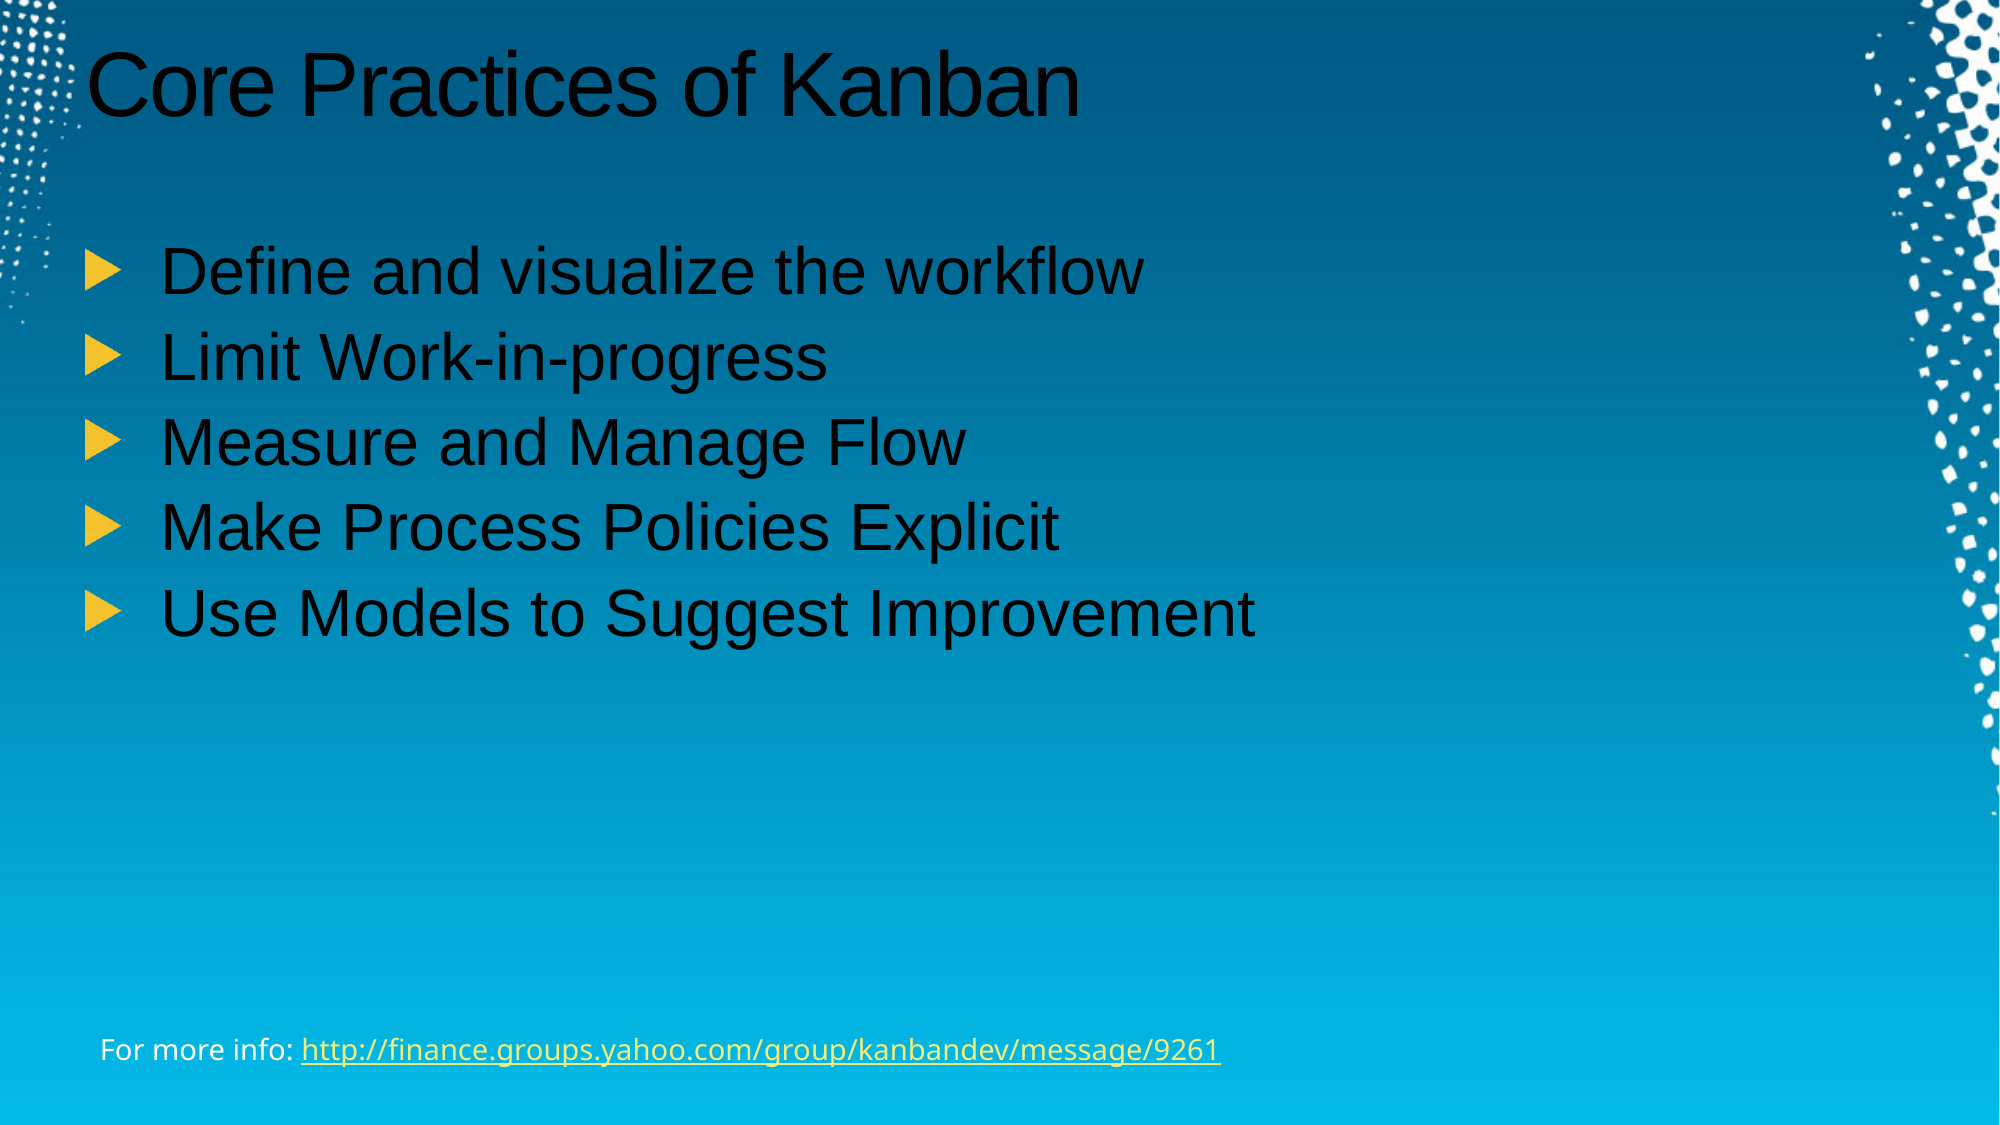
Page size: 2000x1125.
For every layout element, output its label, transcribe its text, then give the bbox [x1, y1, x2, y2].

picture [1935, 177, 1945, 189]
picture [1921, 0, 1934, 8]
picture [729, 602, 754, 649]
picture [55, 62, 62, 69]
picture [1915, 109, 1924, 119]
picture [689, 602, 707, 635]
picture [1942, 269, 1953, 276]
picture [1935, 379, 1948, 391]
picture [956, 601, 974, 635]
picture [1979, 657, 1995, 676]
picture [11, 55, 21, 64]
picture [1963, 589, 1976, 607]
picture [1945, 213, 1955, 220]
picture [1948, 413, 1958, 424]
picture [1983, 404, 1992, 414]
picture [1925, 87, 1941, 99]
title Core Practices of Kanban [85, 37, 1914, 138]
picture [1955, 246, 1965, 256]
picture [304, 591, 346, 635]
picture [431, 601, 460, 635]
picture [86, 250, 119, 289]
picture [727, 602, 745, 635]
picture [1974, 683, 1985, 694]
picture [1968, 481, 1978, 492]
picture [1922, 200, 1934, 207]
picture [416, 591, 421, 635]
picture [1122, 601, 1138, 635]
picture [1239, 594, 1254, 635]
picture [357, 601, 386, 635]
picture [1946, 525, 1956, 533]
picture [26, 57, 34, 68]
picture [691, 602, 716, 649]
picture [1919, 367, 1930, 378]
picture [394, 601, 413, 635]
picture [166, 591, 202, 635]
picture [42, 31, 53, 39]
picture [832, 594, 847, 635]
picture [0, 155, 5, 163]
picture [1955, 557, 1965, 573]
picture [1988, 547, 2000, 561]
picture [891, 602, 895, 635]
picture [43, 42, 49, 53]
picture [45, 16, 55, 24]
picture [1925, 141, 1935, 155]
picture [33, 88, 42, 97]
picture [1935, 0, 2000, 306]
picture [655, 602, 672, 635]
picture [10, 69, 17, 78]
picture [1963, 535, 1977, 550]
picture [1946, 155, 1961, 167]
picture [675, 602, 680, 635]
list Define and visualize the workflow Limit Work-in-progress Measure and Manage Flow Make Process Policies Explicit Use Models to Suggest Improvement [85, 237, 1917, 591]
picture [16, 22, 23, 34]
picture [1930, 291, 1941, 297]
picture [1928, 399, 1939, 415]
picture [553, 601, 582, 635]
picture [212, 602, 238, 635]
picture [1142, 601, 1157, 635]
picture [6, 97, 12, 105]
picture [28, 42, 36, 53]
picture [482, 602, 508, 635]
picture [1981, 604, 2000, 620]
picture [1992, 438, 2000, 448]
picture [31, 131, 37, 138]
picture [86, 506, 119, 545]
picture [1972, 570, 1986, 583]
picture [1995, 582, 2000, 595]
picture [16, 143, 21, 151]
picture [1938, 122, 1950, 133]
picture [1991, 747, 2000, 765]
picture [1953, 301, 1962, 312]
picture [33, 116, 40, 124]
picture [984, 602, 988, 635]
picture [86, 591, 119, 630]
picture [1991, 637, 2000, 652]
picture [1920, 257, 1932, 264]
picture [58, 32, 66, 41]
picture [0, 40, 9, 45]
picture [1892, 212, 1902, 216]
picture [609, 591, 644, 635]
picture [1972, 312, 1985, 322]
picture [9, 84, 15, 91]
picture [1994, 382, 2000, 391]
picture [1004, 601, 1033, 635]
picture [41, 59, 48, 67]
picture [532, 594, 547, 635]
picture [874, 591, 878, 635]
picture [3, 10, 11, 18]
picture [1911, 223, 1918, 230]
picture [1960, 392, 1970, 403]
picture [1982, 714, 1993, 729]
picture [764, 601, 793, 635]
picture [1969, 625, 1985, 642]
picture [1215, 601, 1232, 635]
picture [34, 101, 43, 111]
picture [33, 0, 42, 10]
picture [24, 72, 32, 79]
picture [47, 0, 57, 10]
picture [29, 27, 38, 38]
picture [54, 76, 60, 83]
picture [1929, 27, 1945, 45]
picture [1917, 308, 1929, 326]
picture [1206, 602, 1210, 635]
picture [1990, 492, 2000, 505]
picture [1984, 349, 1992, 357]
picture [1889, 152, 1901, 166]
picture [1963, 278, 1976, 291]
picture [1941, 324, 1952, 332]
picture [1978, 517, 1987, 527]
picture [1926, 344, 1939, 358]
picture [1952, 502, 1967, 516]
picture [38, 74, 47, 80]
picture [1980, 460, 1987, 469]
picture [900, 601, 916, 635]
picture [1942, 465, 1958, 483]
picture [17, 129, 23, 136]
picture [86, 335, 119, 374]
picture [18, 13, 26, 19]
picture [1914, 164, 1923, 177]
text_box For more info: http://finance.groups.yahoo.com/group/kanbandev/message/9261 [85, 1023, 1832, 1079]
picture [1988, 691, 2000, 709]
picture [0, 24, 9, 33]
picture [920, 601, 935, 635]
picture [1039, 602, 1068, 635]
picture [1958, 445, 1968, 460]
picture [800, 602, 826, 635]
picture [246, 601, 275, 635]
picture [18, 0, 29, 6]
picture [1973, 368, 1982, 380]
picture [1963, 335, 1972, 344]
picture [86, 420, 119, 459]
picture [1932, 235, 1943, 241]
picture [1935, 431, 1946, 449]
picture [1167, 601, 1196, 635]
picture [1957, 187, 1971, 200]
picture [13, 41, 25, 49]
picture [30, 14, 40, 23]
picture [947, 602, 952, 649]
picture [1113, 602, 1117, 635]
picture [1898, 188, 1912, 198]
picture [1074, 601, 1103, 635]
picture [1950, 359, 1960, 366]
picture [1970, 426, 1980, 436]
picture [56, 47, 64, 55]
picture [1993, 321, 2000, 339]
